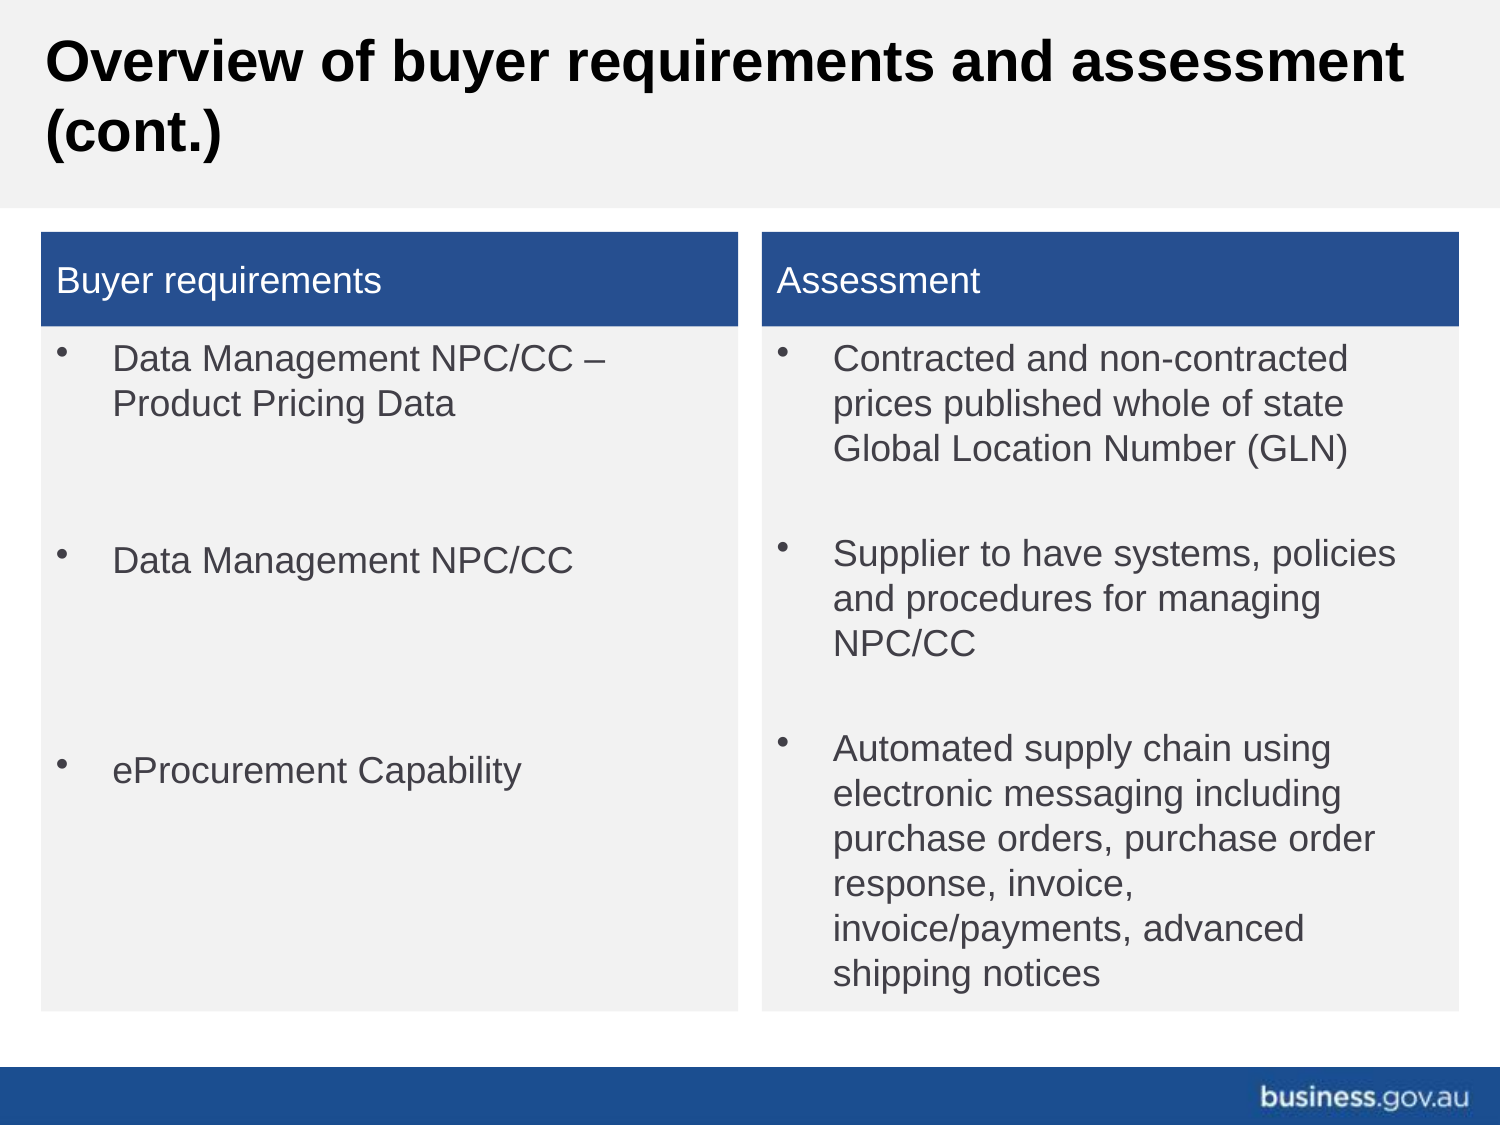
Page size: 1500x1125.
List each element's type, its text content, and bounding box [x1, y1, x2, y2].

list Contracted and non-contracted prices published whole of state Global Location Number (GLN) Supplier to have systems, policies and procedures for managing NPC/CC Automated supply chain using electronic messaging including purchase orders, purchase order response, invoice, invoice/payments, advanced shipping notices [761, 327, 1459, 1012]
list Assessment [761, 231, 1459, 327]
title Overview of buyer requirements and assessment (cont.) [0, 0, 1500, 209]
list Buyer requirements [41, 231, 739, 327]
list Data Management NPC/CC – Product Pricing Data Data Management NPC/CC eProcurement Capability [41, 327, 739, 1012]
picture [0, 1067, 1500, 1125]
